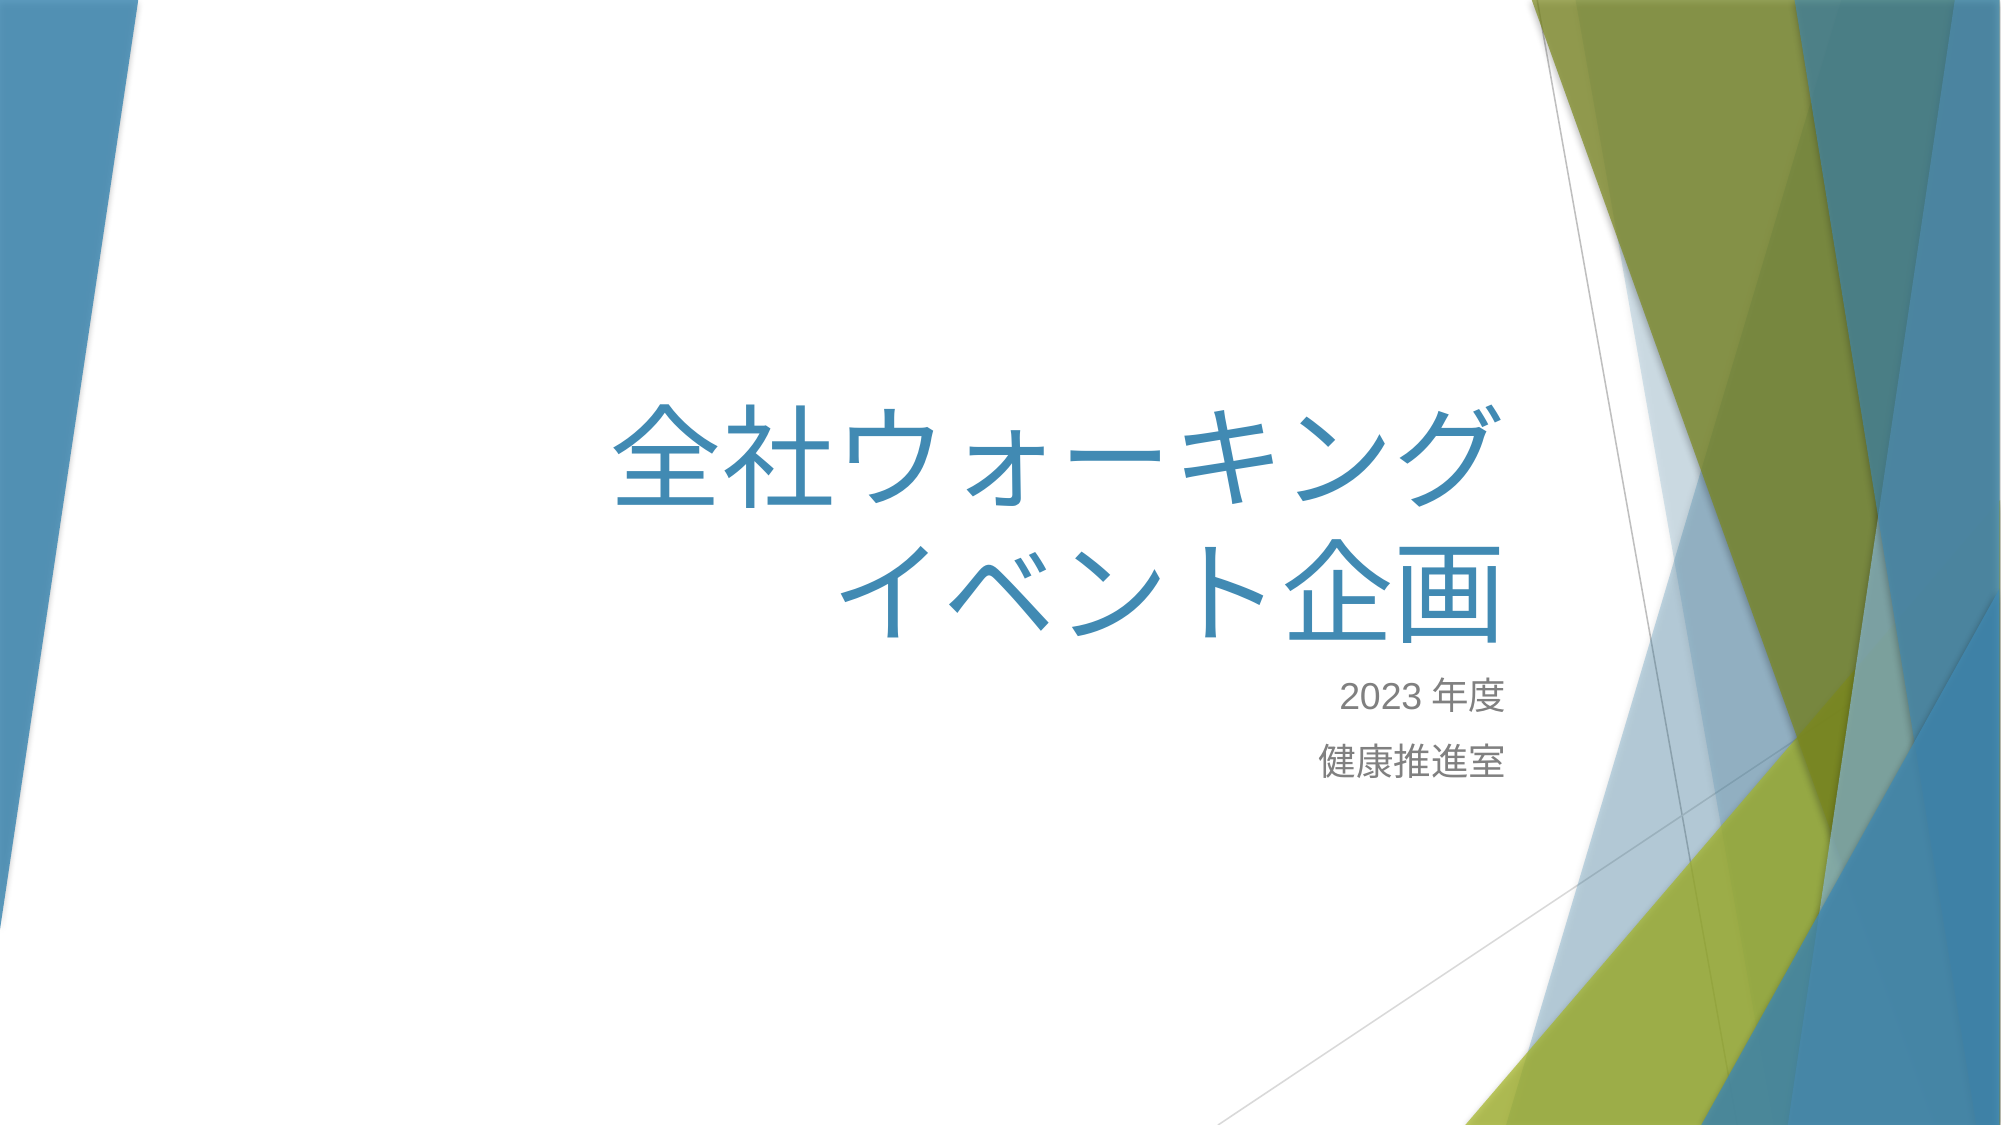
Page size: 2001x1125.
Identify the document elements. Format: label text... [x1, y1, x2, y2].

subtitle 2023年度 健康推進室 [1261, 664, 1522, 845]
title 全社ウォーキング イベント企画 [247, 394, 1522, 665]
